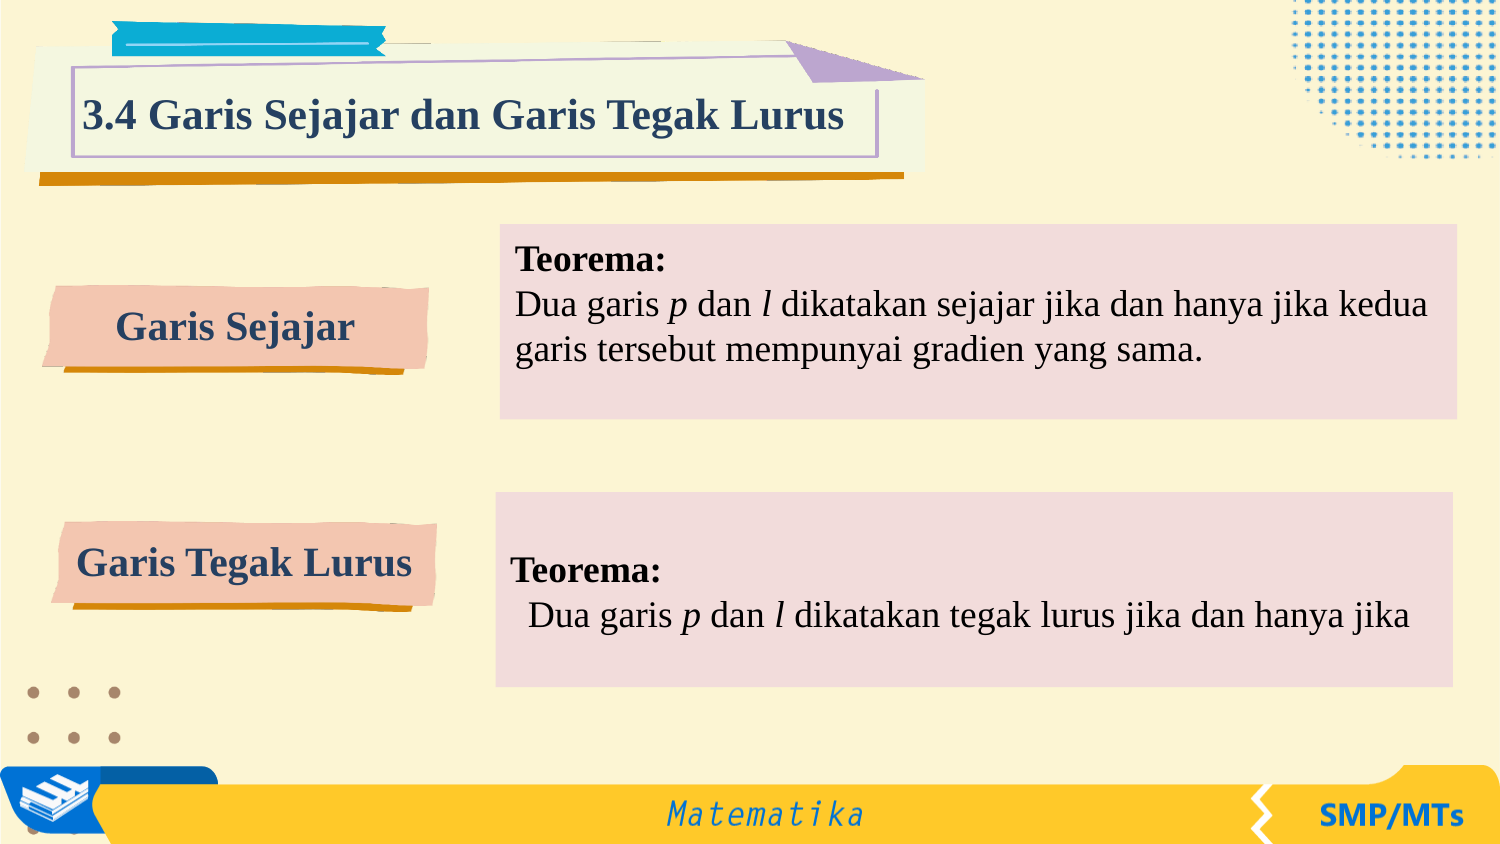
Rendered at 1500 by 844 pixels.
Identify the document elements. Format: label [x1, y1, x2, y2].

text_box [46, 521, 442, 612]
text_box [38, 285, 433, 376]
picture [0, 0, 1500, 844]
text_box [24, 21, 926, 200]
